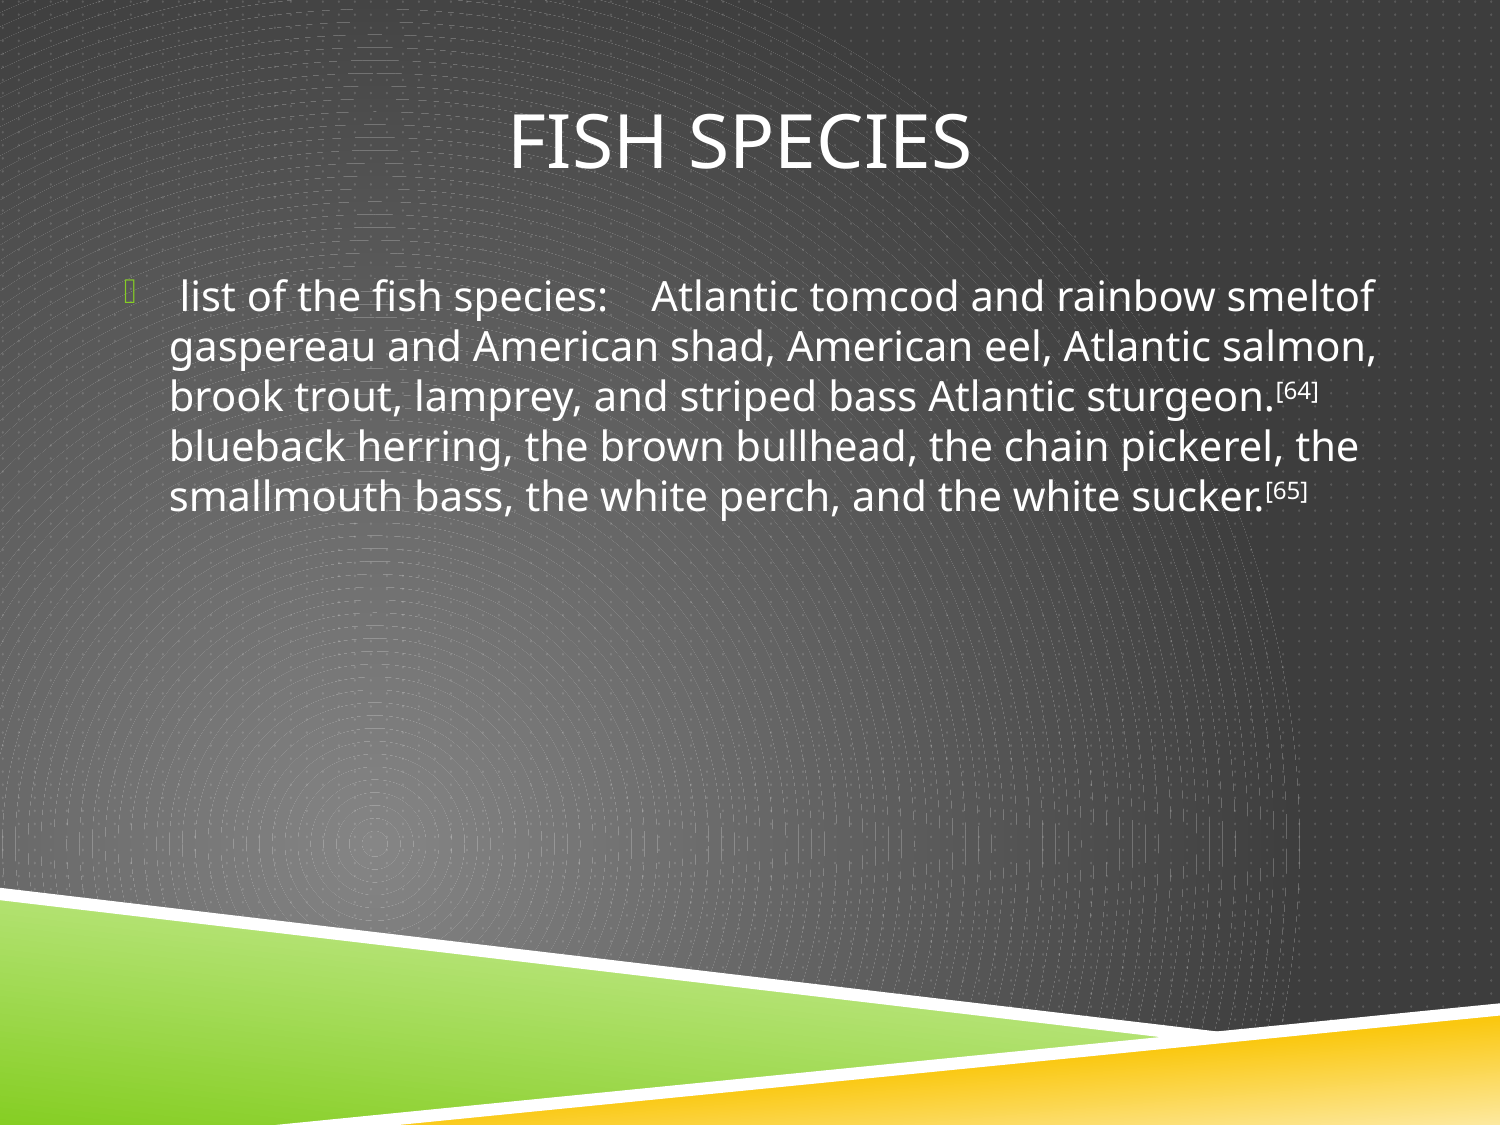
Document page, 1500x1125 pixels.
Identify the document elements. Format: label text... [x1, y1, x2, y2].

list list of the fish species: Atlantic tomcod and rainbow smeltof gaspereau and American shad, American eel, Atlantic salmon, brook trout, lamprey, and striped bass Atlantic sturgeon.[64] blueback herring, the brown bullhead, the chain pickerel, the smallmouth bass, the white perch, and the white sucker.[65] [112, 262, 1388, 875]
title Fish species [112, 45, 1388, 233]
